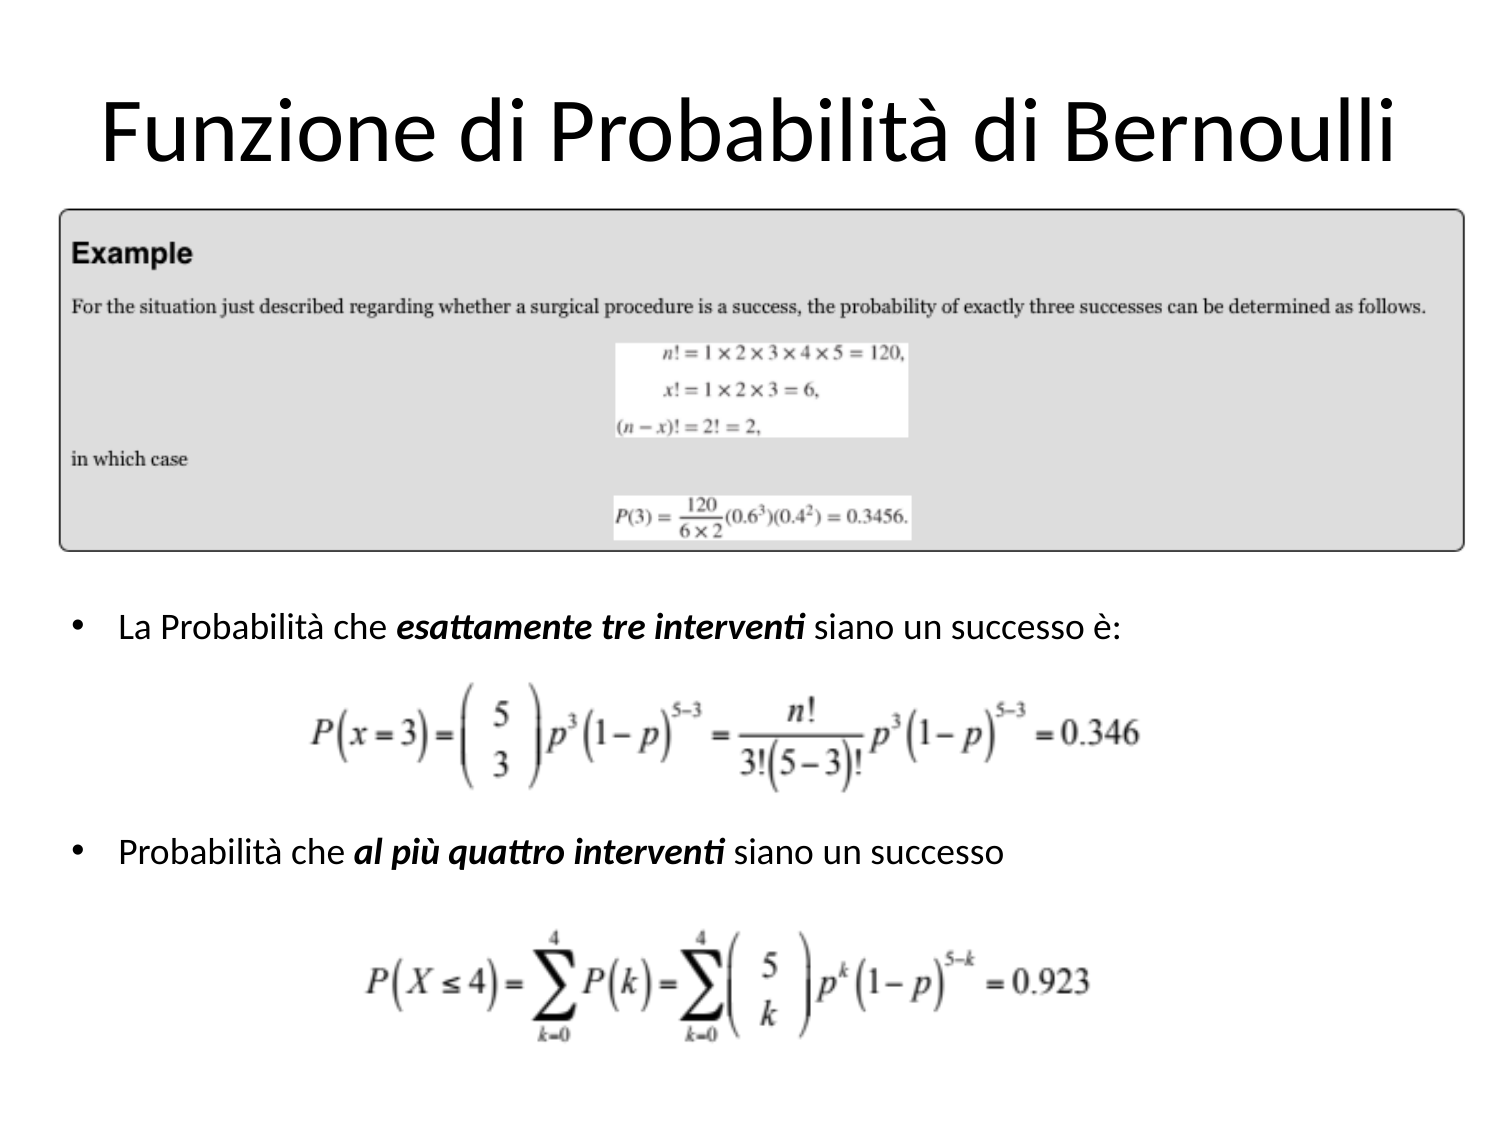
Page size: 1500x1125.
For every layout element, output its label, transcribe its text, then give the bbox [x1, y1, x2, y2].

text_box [360, 918, 1093, 1045]
picture [56, 204, 1470, 552]
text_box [305, 674, 1143, 798]
text_box La Probabilità che esattamente tre interventi siano un successo è: Probabilità che al più quattro interventi siano un successo [56, 594, 1470, 879]
title Funzione di Probabilità di Bernoulli [75, 45, 1425, 203]
